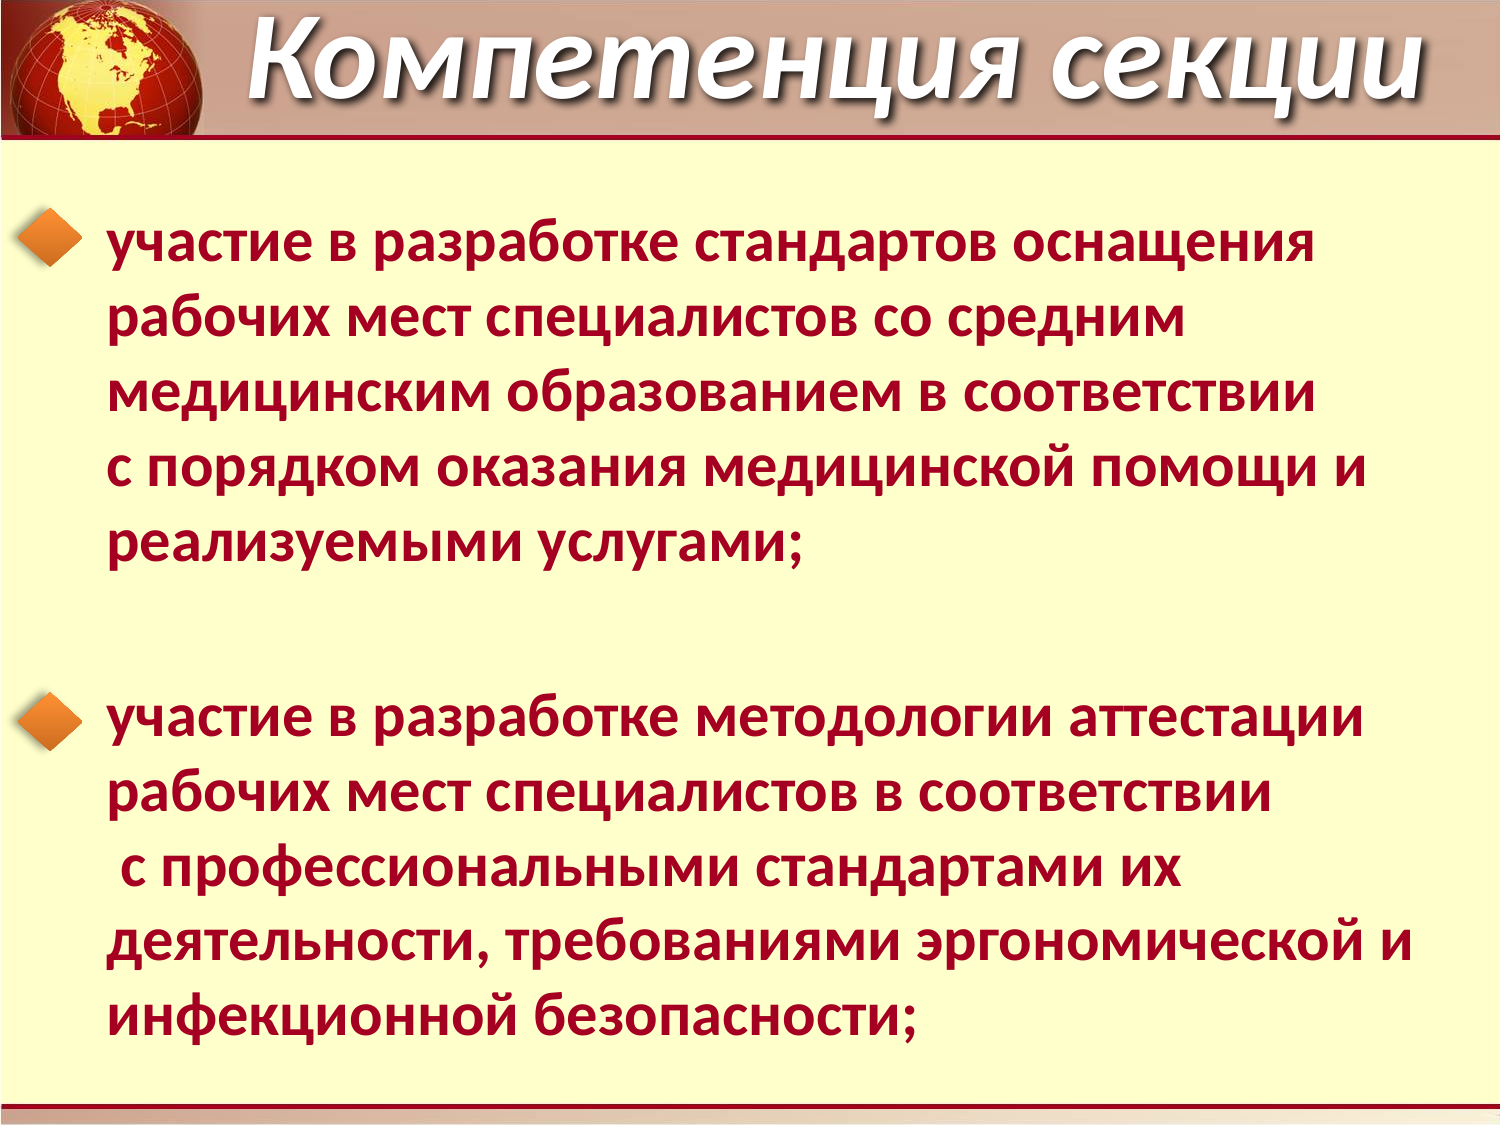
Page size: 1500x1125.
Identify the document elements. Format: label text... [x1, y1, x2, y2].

text_box [17, 692, 83, 752]
text_box Компетенция секции [171, 0, 1500, 134]
text_box участие в разработке стандартов оснащения рабочих мест специалистов со средним медицинским образованием в соответствии с порядком оказания медицинской помощи и реализуемыми услугами; участие в разработке методологии аттестации рабочих мест специалистов в соответствии с профессиональными стандартами их деятельности, требованиями эргономической и инфекционной безопасности; [76, 191, 1500, 1049]
picture [0, 0, 1500, 1125]
text_box [17, 208, 83, 268]
